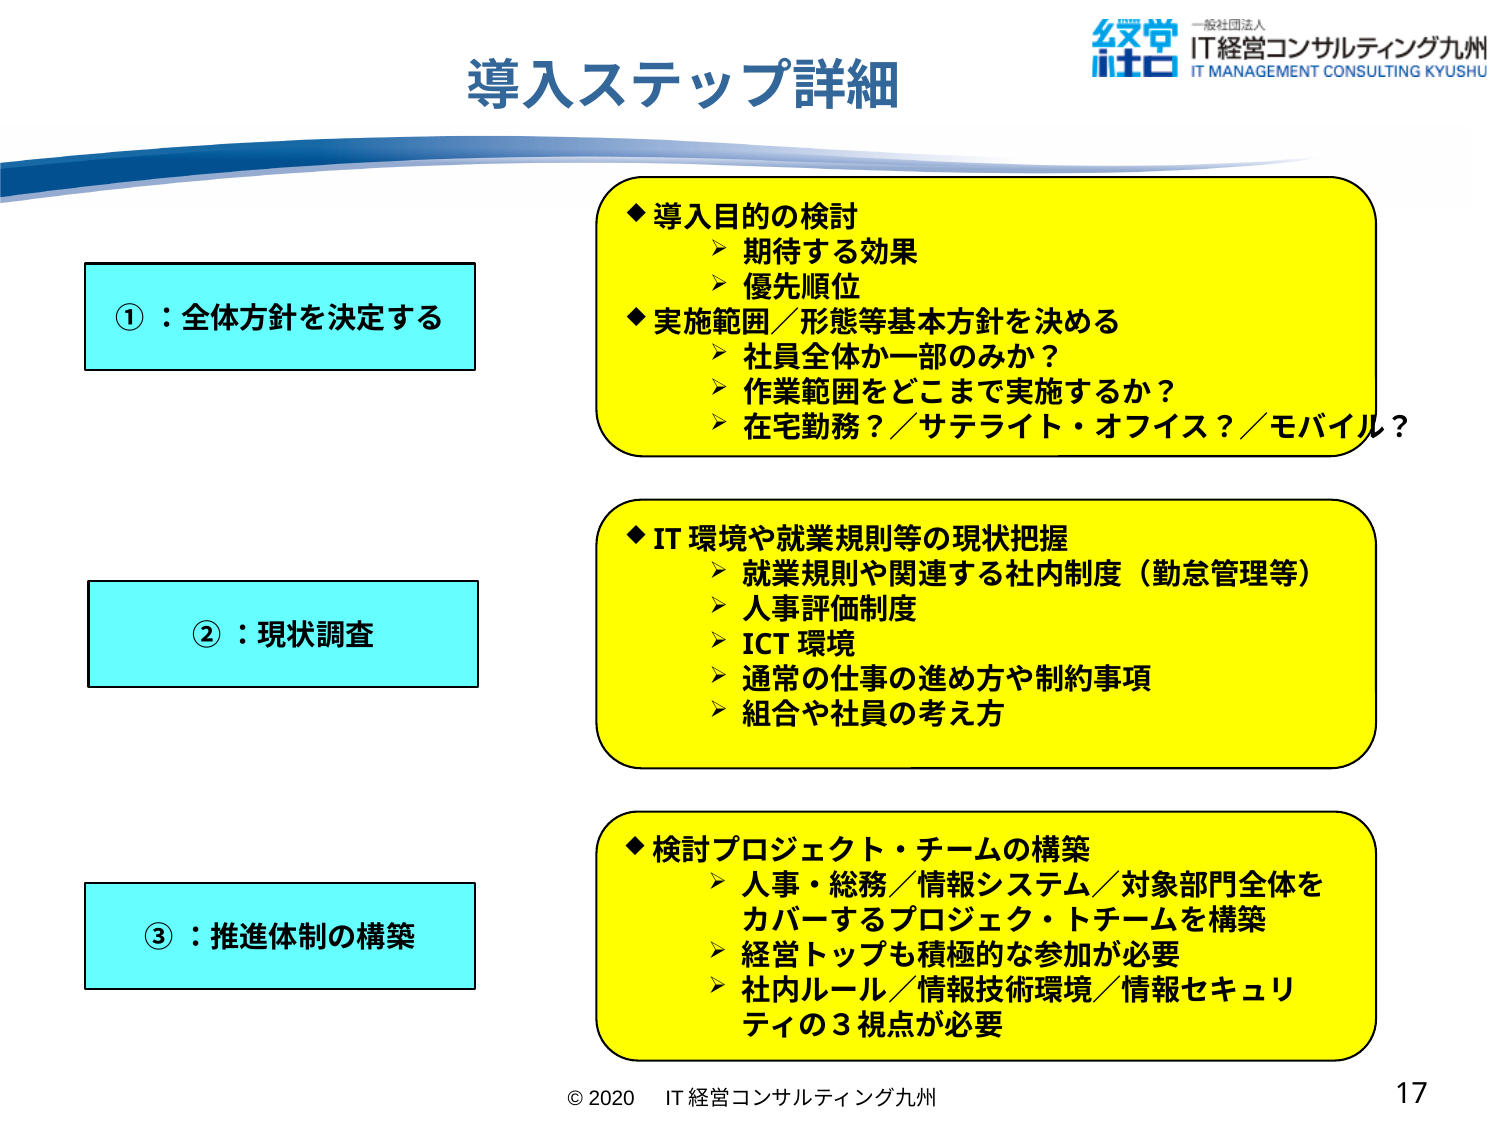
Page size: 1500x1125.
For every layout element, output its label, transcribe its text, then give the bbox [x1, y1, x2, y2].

text_box IT環境や就業規則等の現状把握 就業規則や関連する社内制度（勤怠管理等） 人事評価制度 ICT環境 通常の仕事の進め方や制約事項 組合や社員の考え方 [596, 499, 1377, 769]
text_box ②：現状調査 [88, 580, 479, 687]
text_box ①：全体方針を決定する [85, 263, 476, 370]
slide_number 16 [1329, 1066, 1495, 1120]
text_box 検討プロジェクト・チームの構築 人事・総務／情報システム／対象部門全体をカバーするプロジェク・トチームを構築 経営トップも積極的な参加が必要 社内ルール／情報技術環境／情報セキュリティの３視点が必要 [596, 811, 1377, 1061]
title 導入ステップ詳細 [17, 42, 1350, 125]
picture [1, 126, 1470, 206]
text_box ③：推進体制の構築 [85, 882, 476, 990]
text_box 導入目的の検討 期待する効果 優先順位 実施範囲／形態等基本方針を決める 社員全体か一部のみか？ 作業範囲をどこまで実施するか？ 在宅勤務？／サテライト・オフイス？／モバイル？ [596, 177, 1377, 457]
